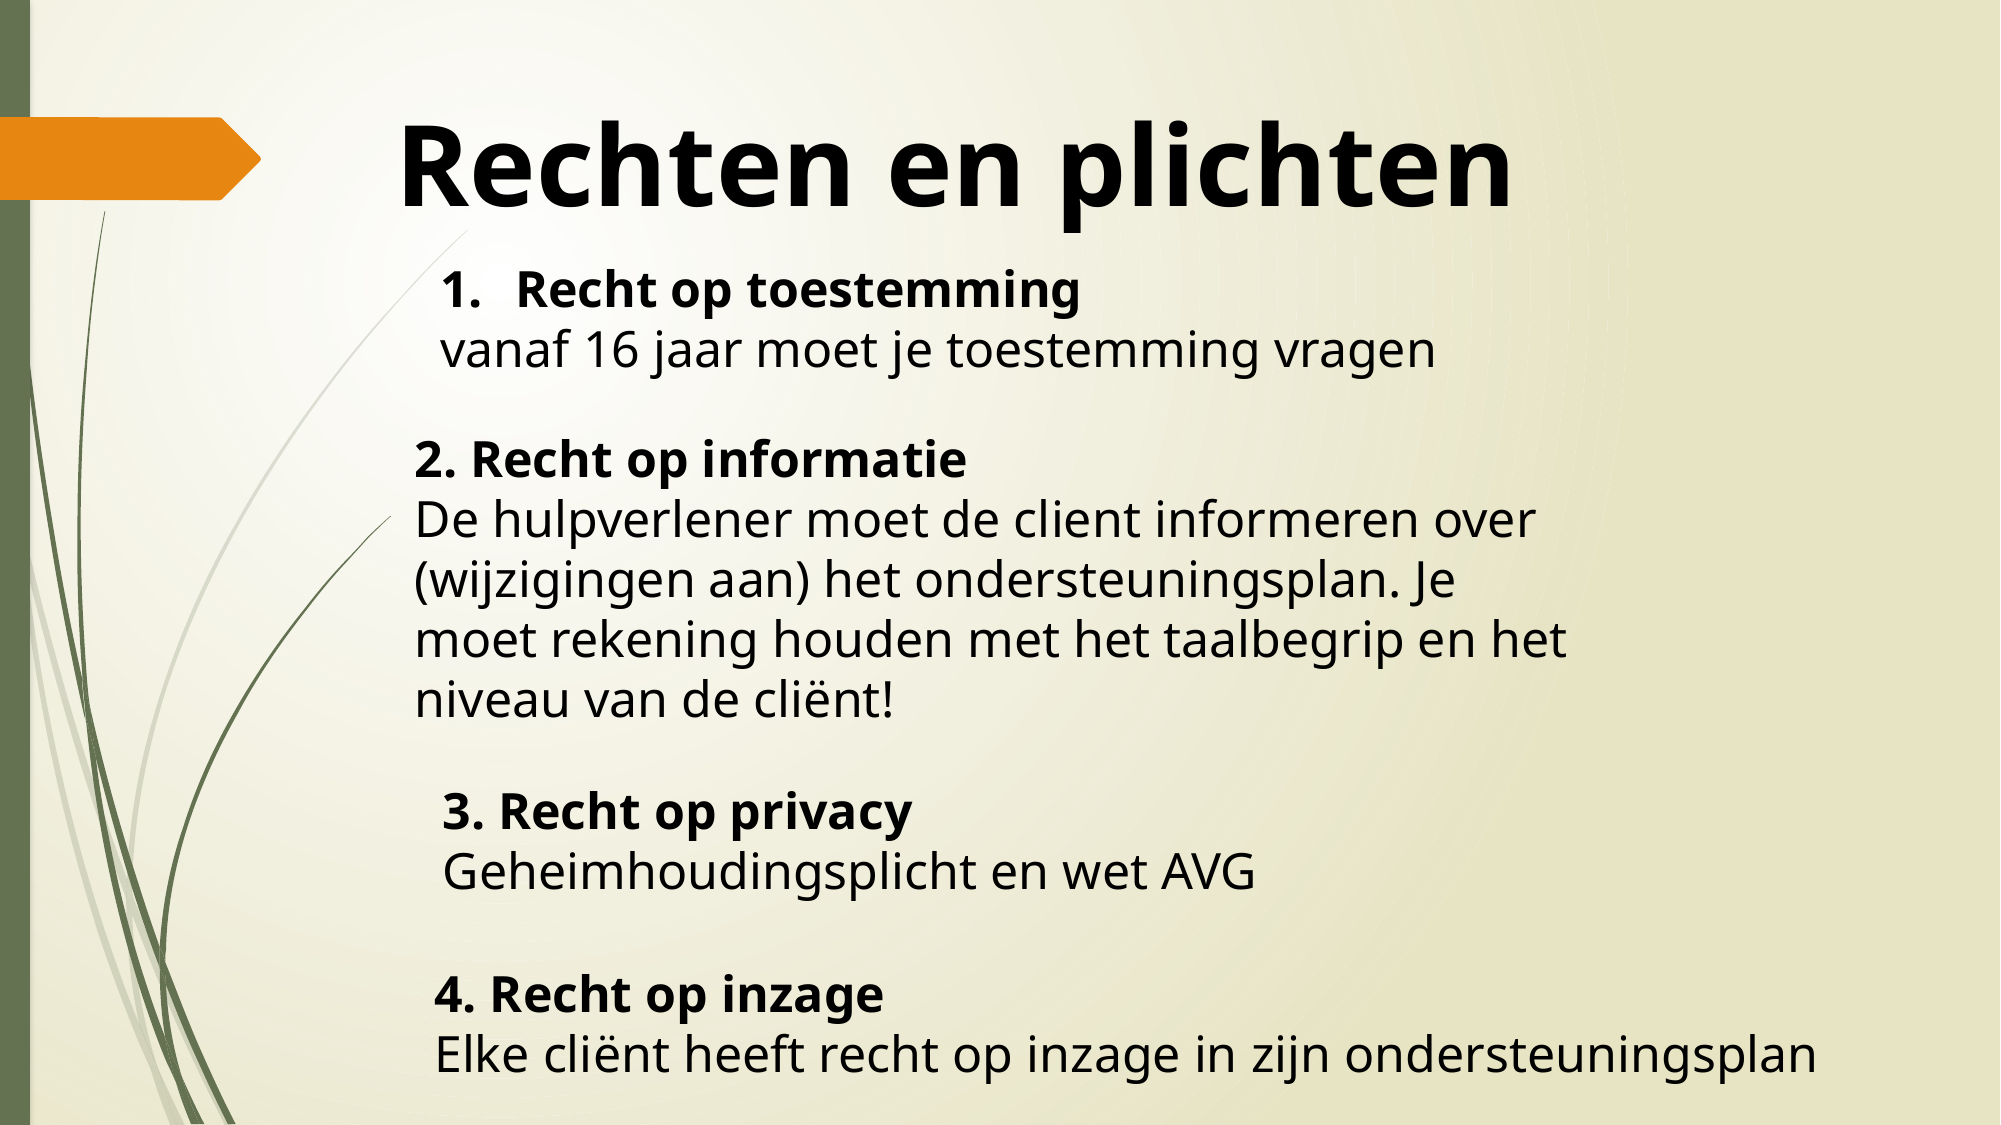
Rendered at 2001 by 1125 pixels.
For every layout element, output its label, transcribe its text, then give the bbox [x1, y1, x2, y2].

text_box Recht op toestemming vanaf 16 jaar moet je toestemming vragen [425, 250, 1453, 385]
text_box Rechten en plichten [380, 86, 1532, 237]
text_box 3. Recht op privacy Geheimhoudingsplicht en wet AVG [428, 772, 1273, 907]
text_box 2. Recht op informatie De hulpverlener moet de client informeren over (wijzigingen aan) het ondersteuningsplan. Je moet rekening houden met het taalbegrip en het niveau van de cliënt! [399, 420, 1588, 736]
text_box 4. Recht op inzage Elke cliënt heeft recht op inzage in zijn ondersteuningsplan [419, 954, 1835, 1090]
